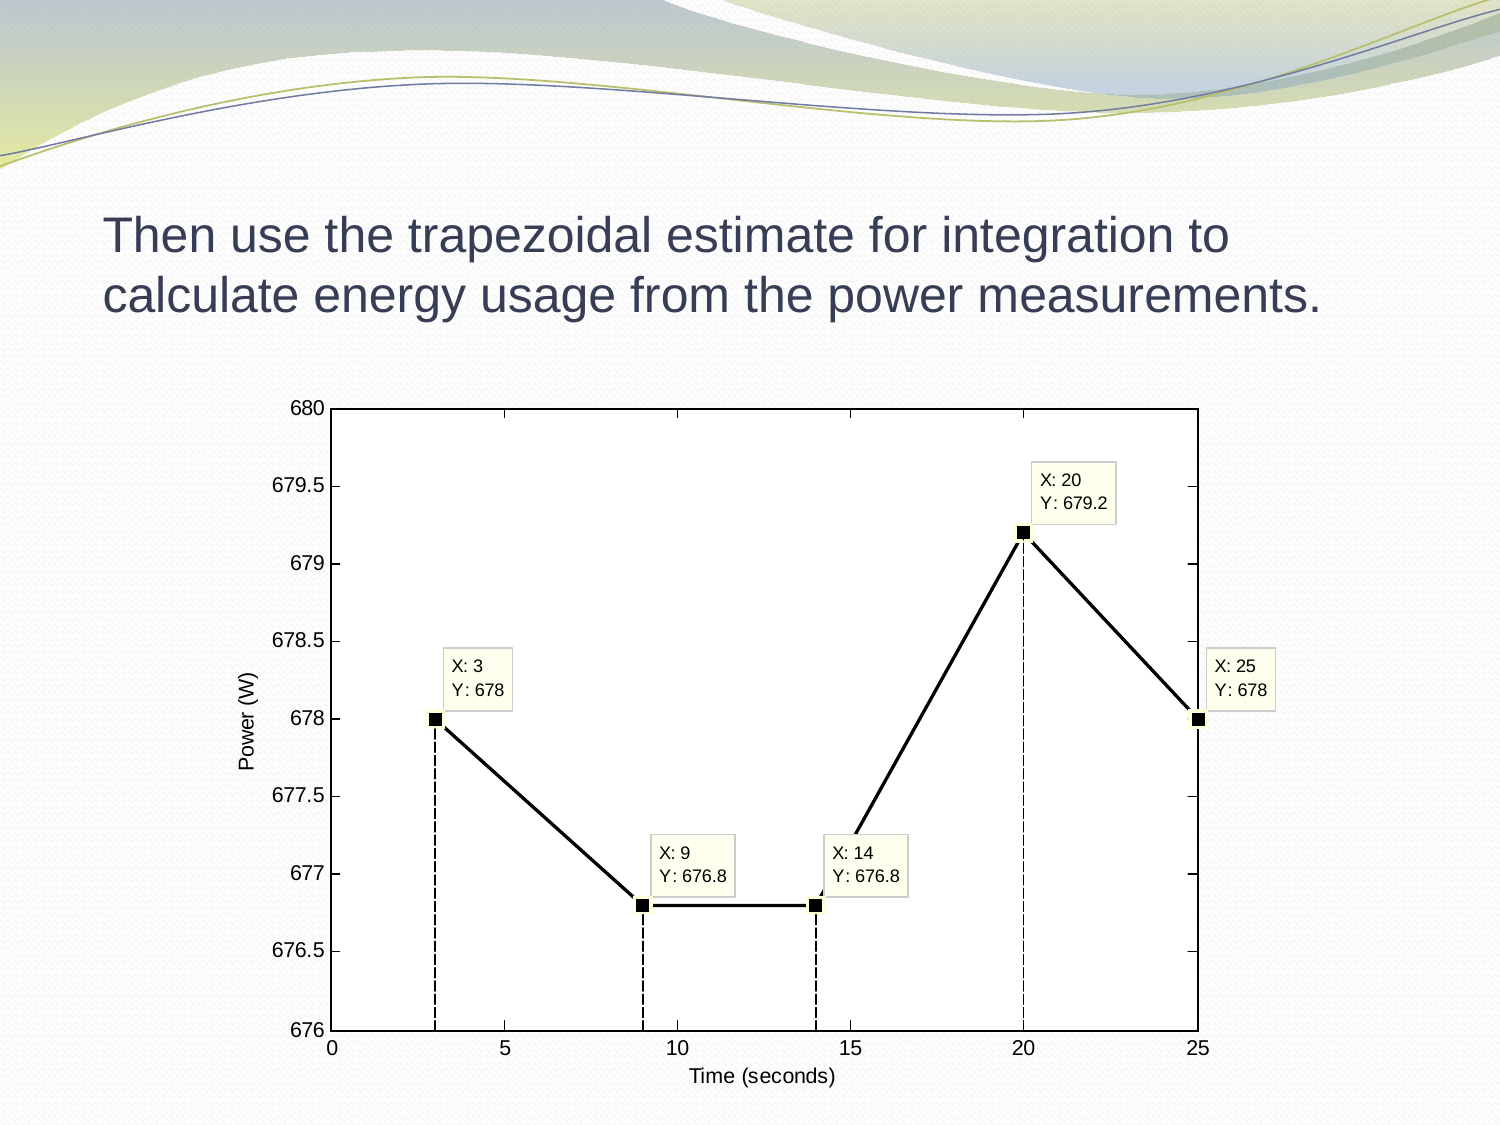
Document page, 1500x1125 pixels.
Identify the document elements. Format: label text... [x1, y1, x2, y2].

picture [185, 351, 1306, 1116]
text_box Then use the trapezoidal estimate for integration to calculate energy usage from the power measurements. [87, 195, 1438, 1053]
